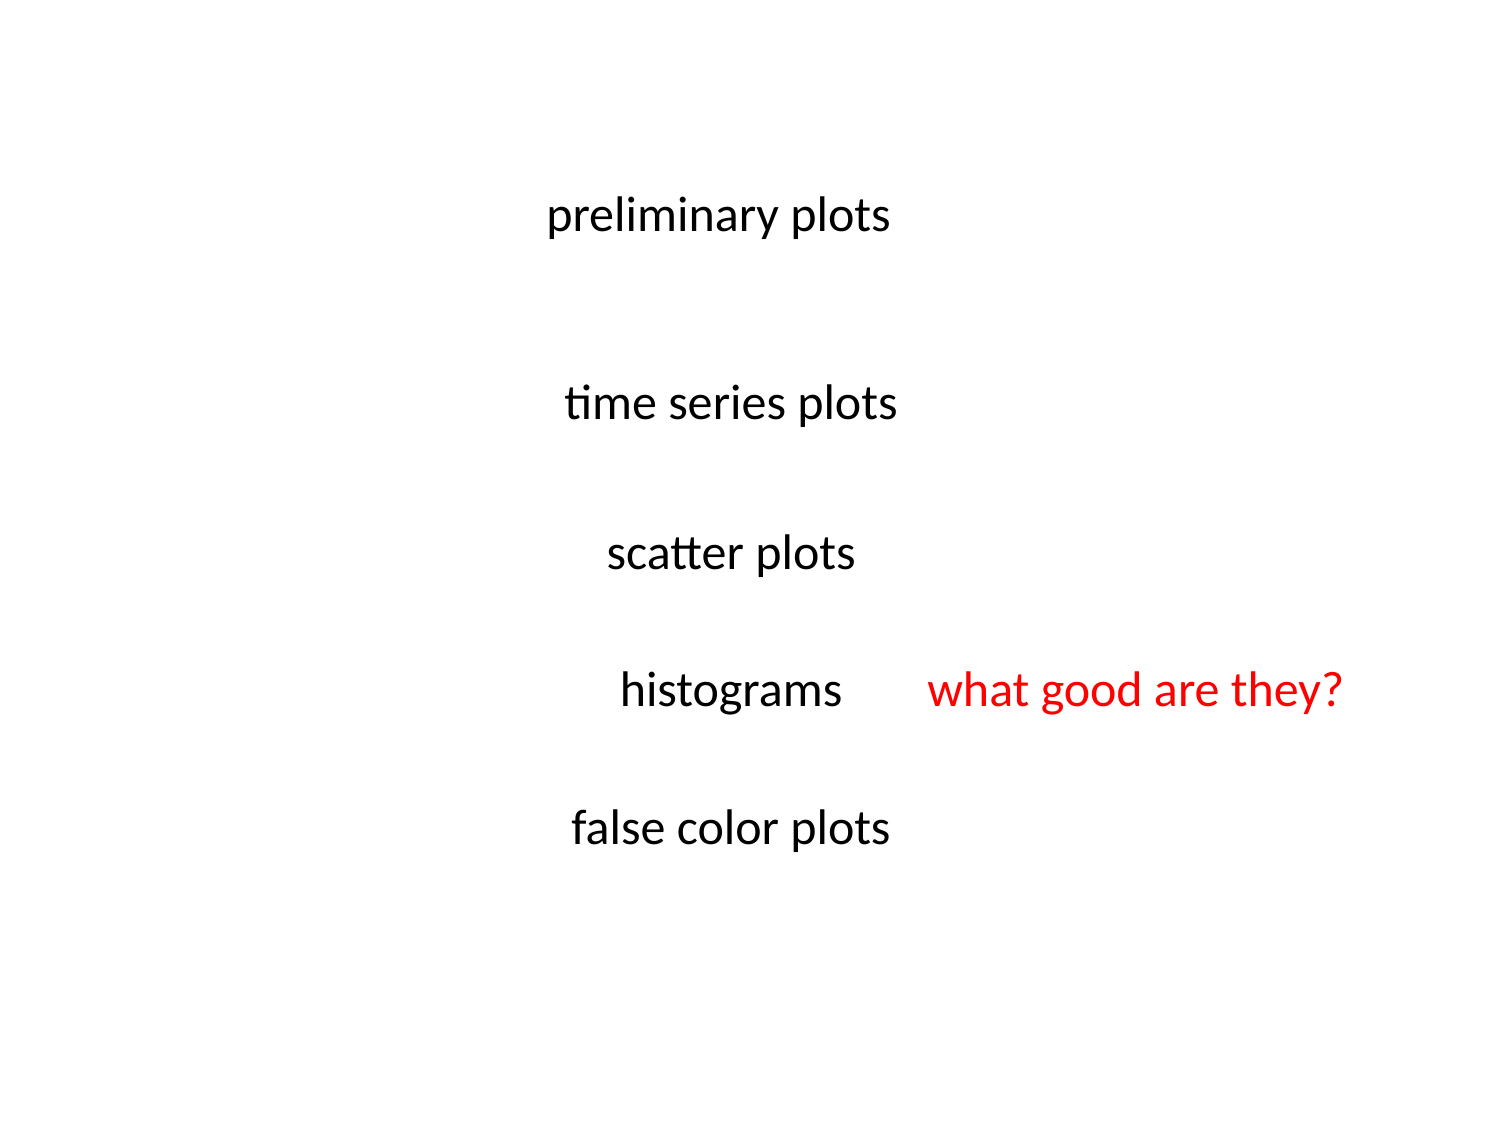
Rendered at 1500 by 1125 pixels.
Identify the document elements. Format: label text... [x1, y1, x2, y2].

text_box false color plots [287, 786, 1175, 862]
text_box time series plots [287, 362, 1175, 437]
text_box histograms [287, 649, 912, 724]
text_box what good are they? [912, 649, 1500, 724]
text_box preliminary plots [274, 174, 1163, 249]
text_box scatter plots [287, 511, 1175, 587]
